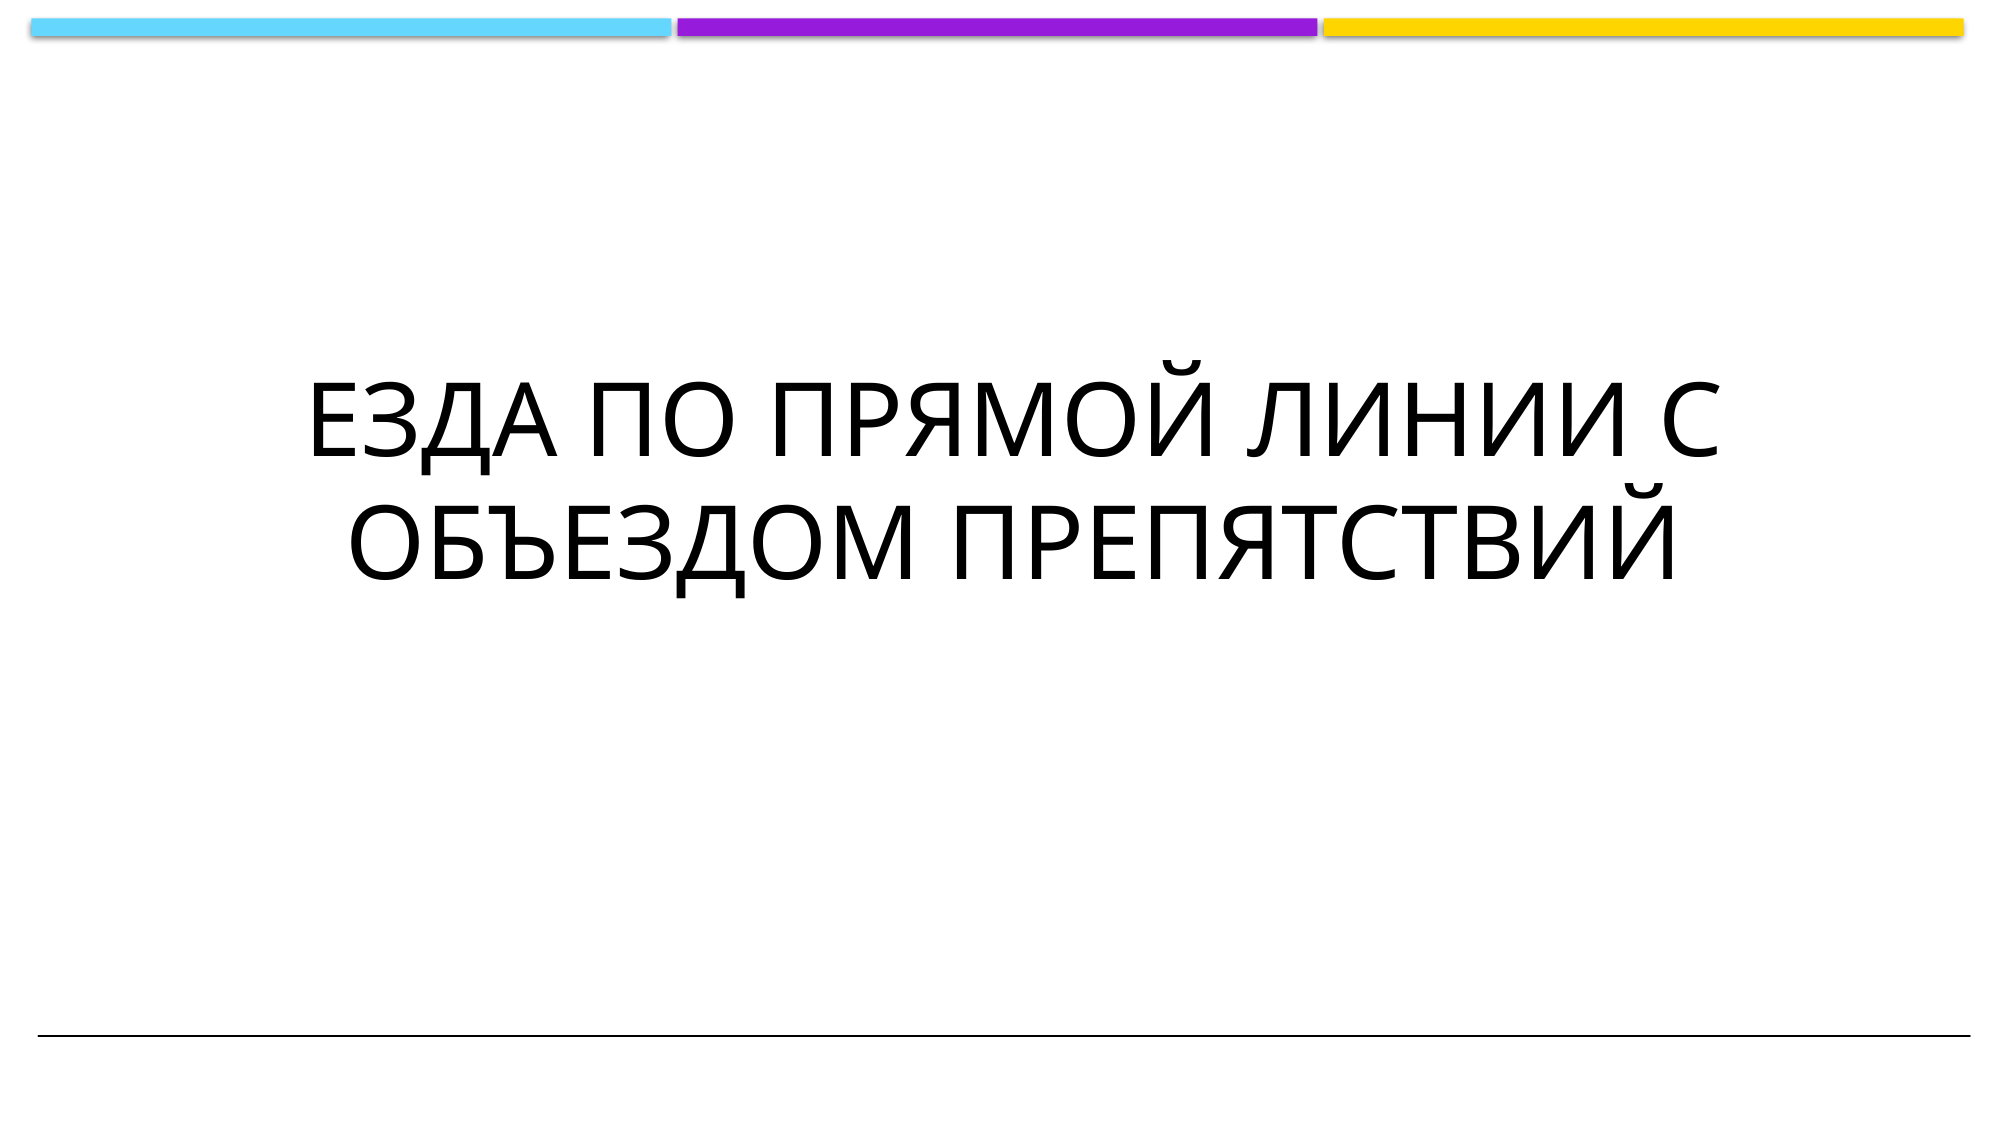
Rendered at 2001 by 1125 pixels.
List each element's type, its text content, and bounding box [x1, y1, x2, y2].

title Езда по прямой линии с объездом препятствий [264, 338, 1765, 731]
